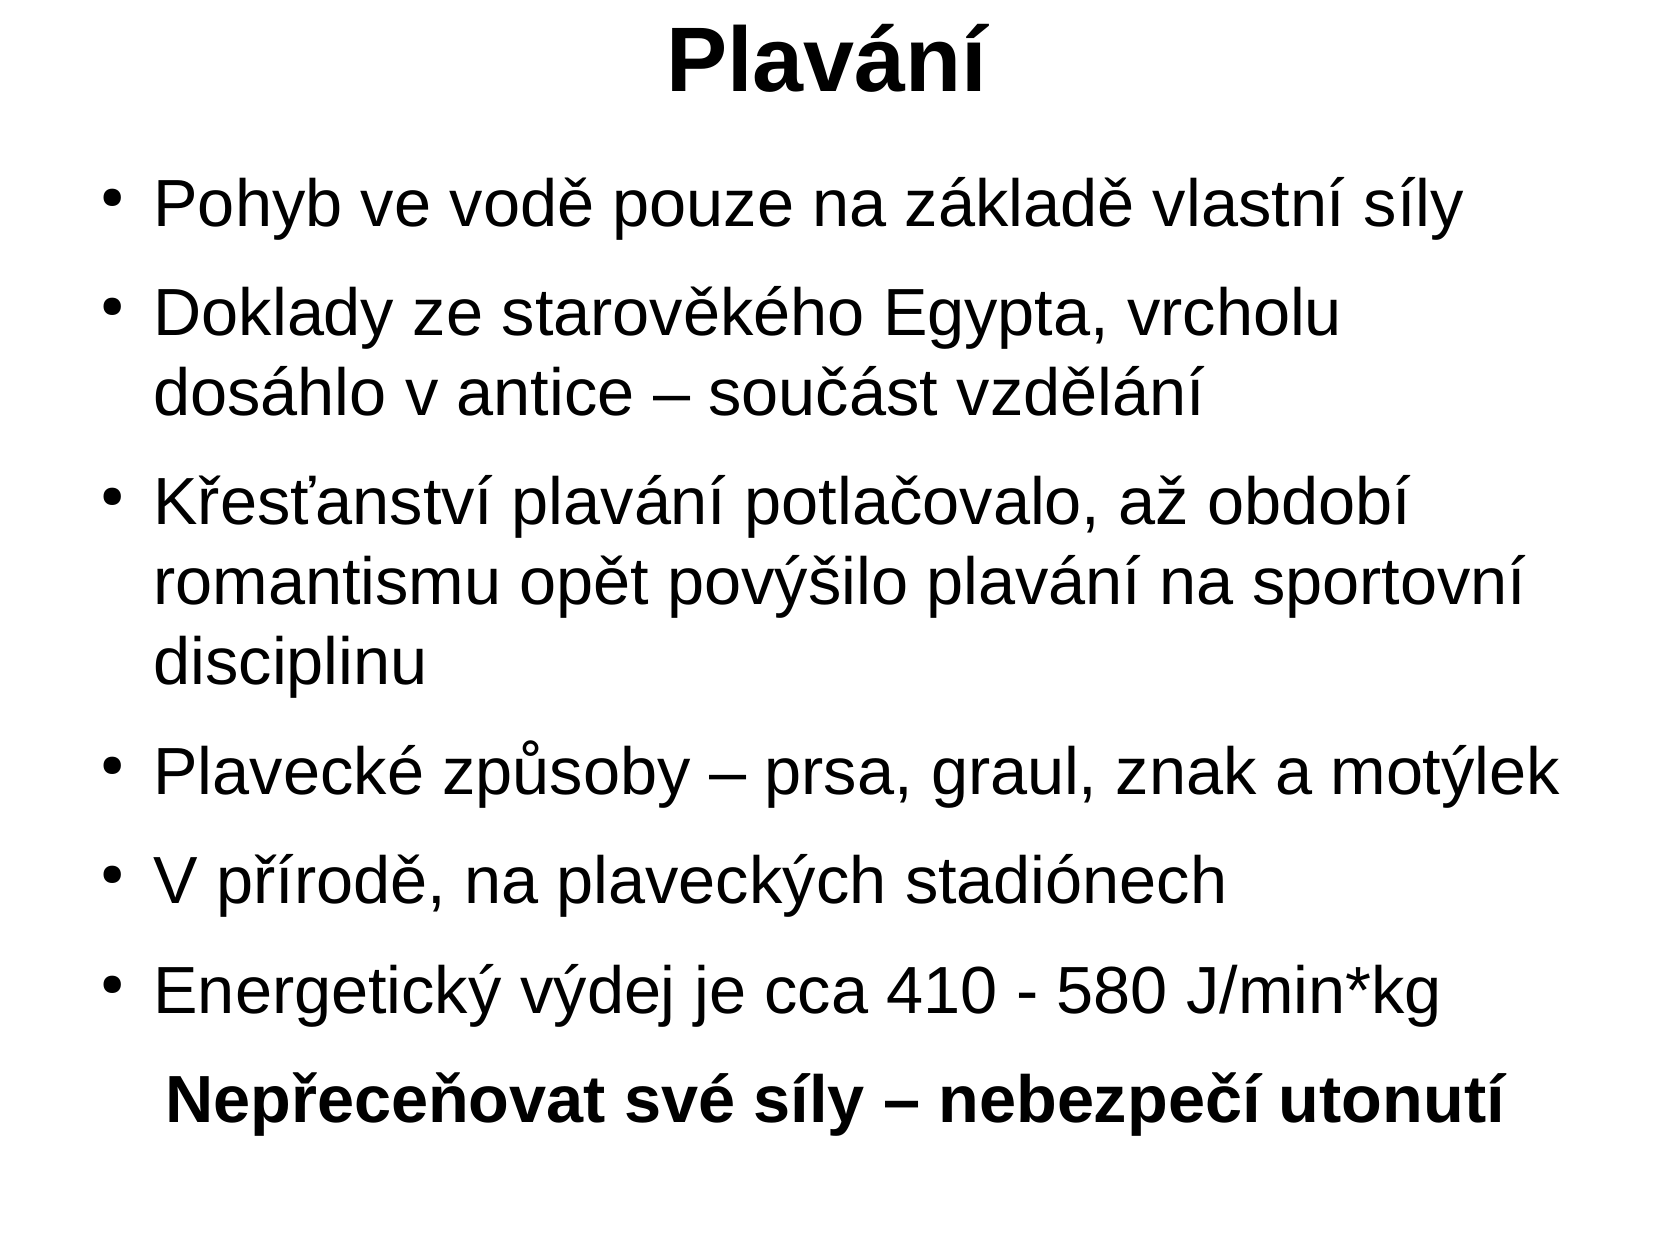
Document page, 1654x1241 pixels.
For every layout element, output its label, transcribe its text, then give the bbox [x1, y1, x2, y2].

list Pohyb ve vodě pouze na základě vlastní síly Doklady ze starověkého Egypta, vrcholu dosáhlo v antice – součást vzdělání Křesťanství plavání potlačovalo, až období romantismu opět povýšilo plavání na sportovní disciplinu Plavecké způsoby – prsa, graul, znak a motýlek V přírodě, na plaveckých stadiónech Energetický výdej je cca 410 - 580 J/min*kg Nepřeceňovat své síly – nebezpečí utonutí [82, 159, 1571, 1109]
title Plavání [82, 0, 1571, 110]
